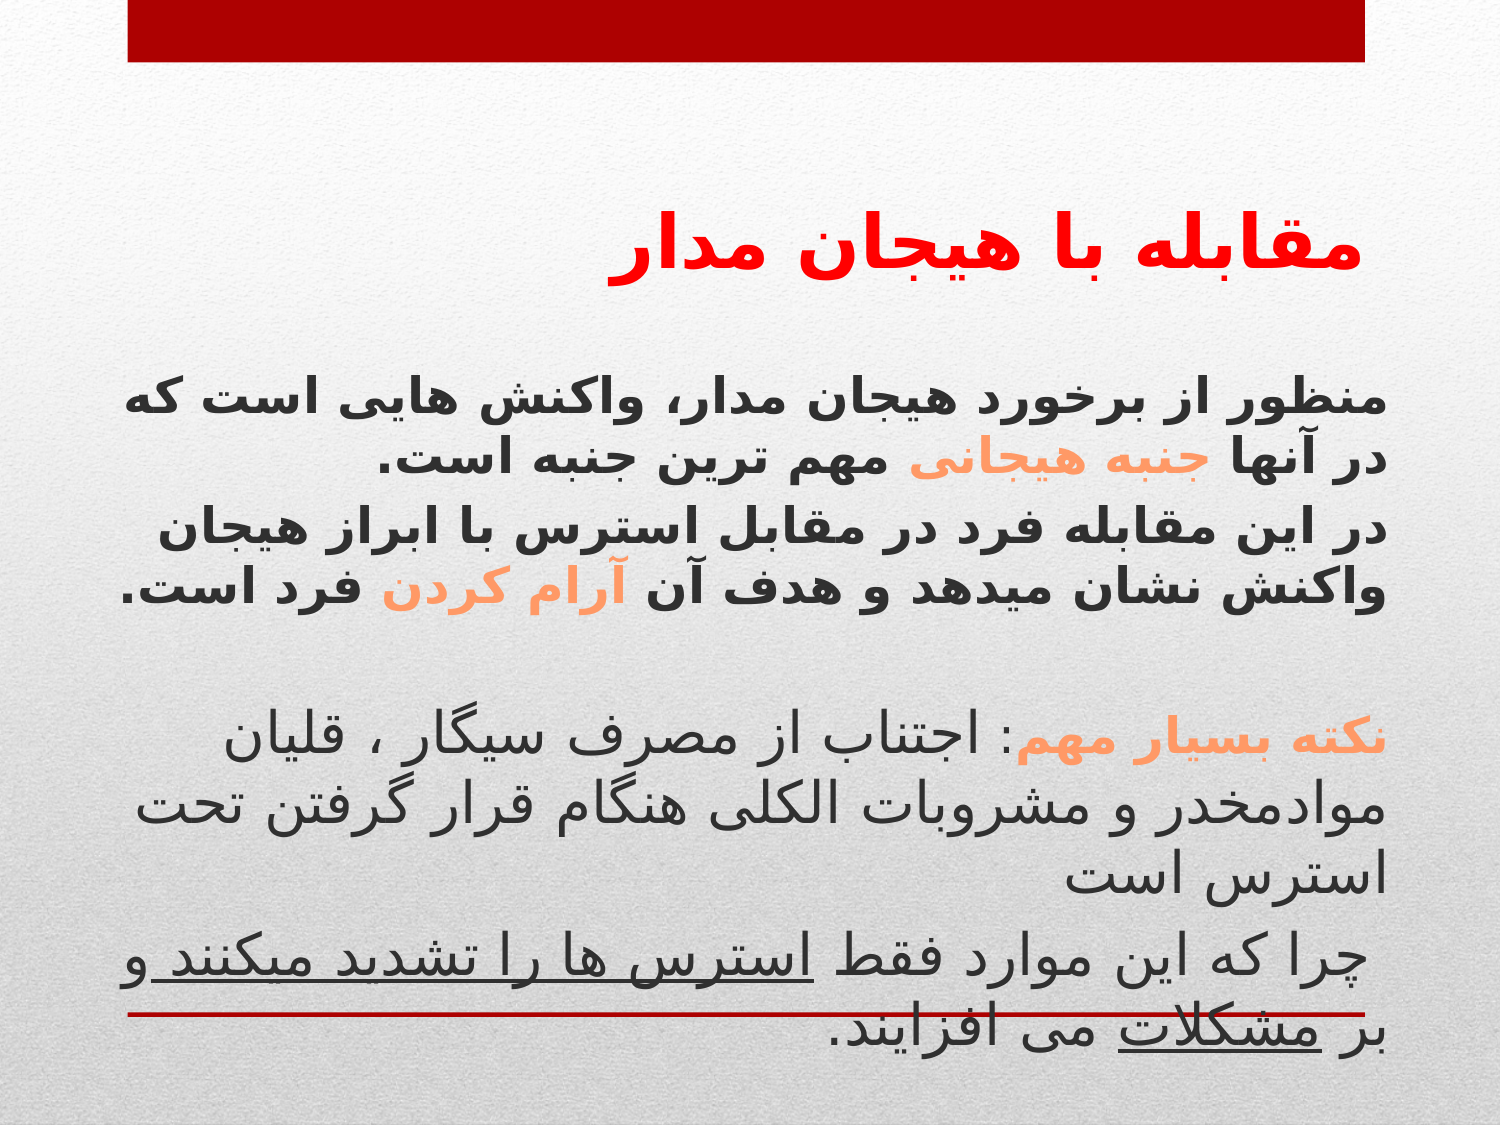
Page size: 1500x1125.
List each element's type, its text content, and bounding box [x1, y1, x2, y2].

list منظور از برخورد هیجان مدار، واکنش هایی است که در آنها جنبه هیجانی مهم ترین جنبه است. در این مقابله فرد در مقابل استرس با ابراز هیجان واکنش نشان میدهد و هدف آن آرام کردن فرد است. نکته بسیار مهم: اجتناب از مصرف سیگار ، قلیان موادمخدر و مشروبات الکلی هنگام قرار گرفتن تحت استرس است چرا که این موارد فقط استرس ها را تشدید میکنند و بر مشکلات می افزایند. [100, 503, 1405, 1000]
title مقابله با هیجان مدار [269, 94, 1382, 292]
